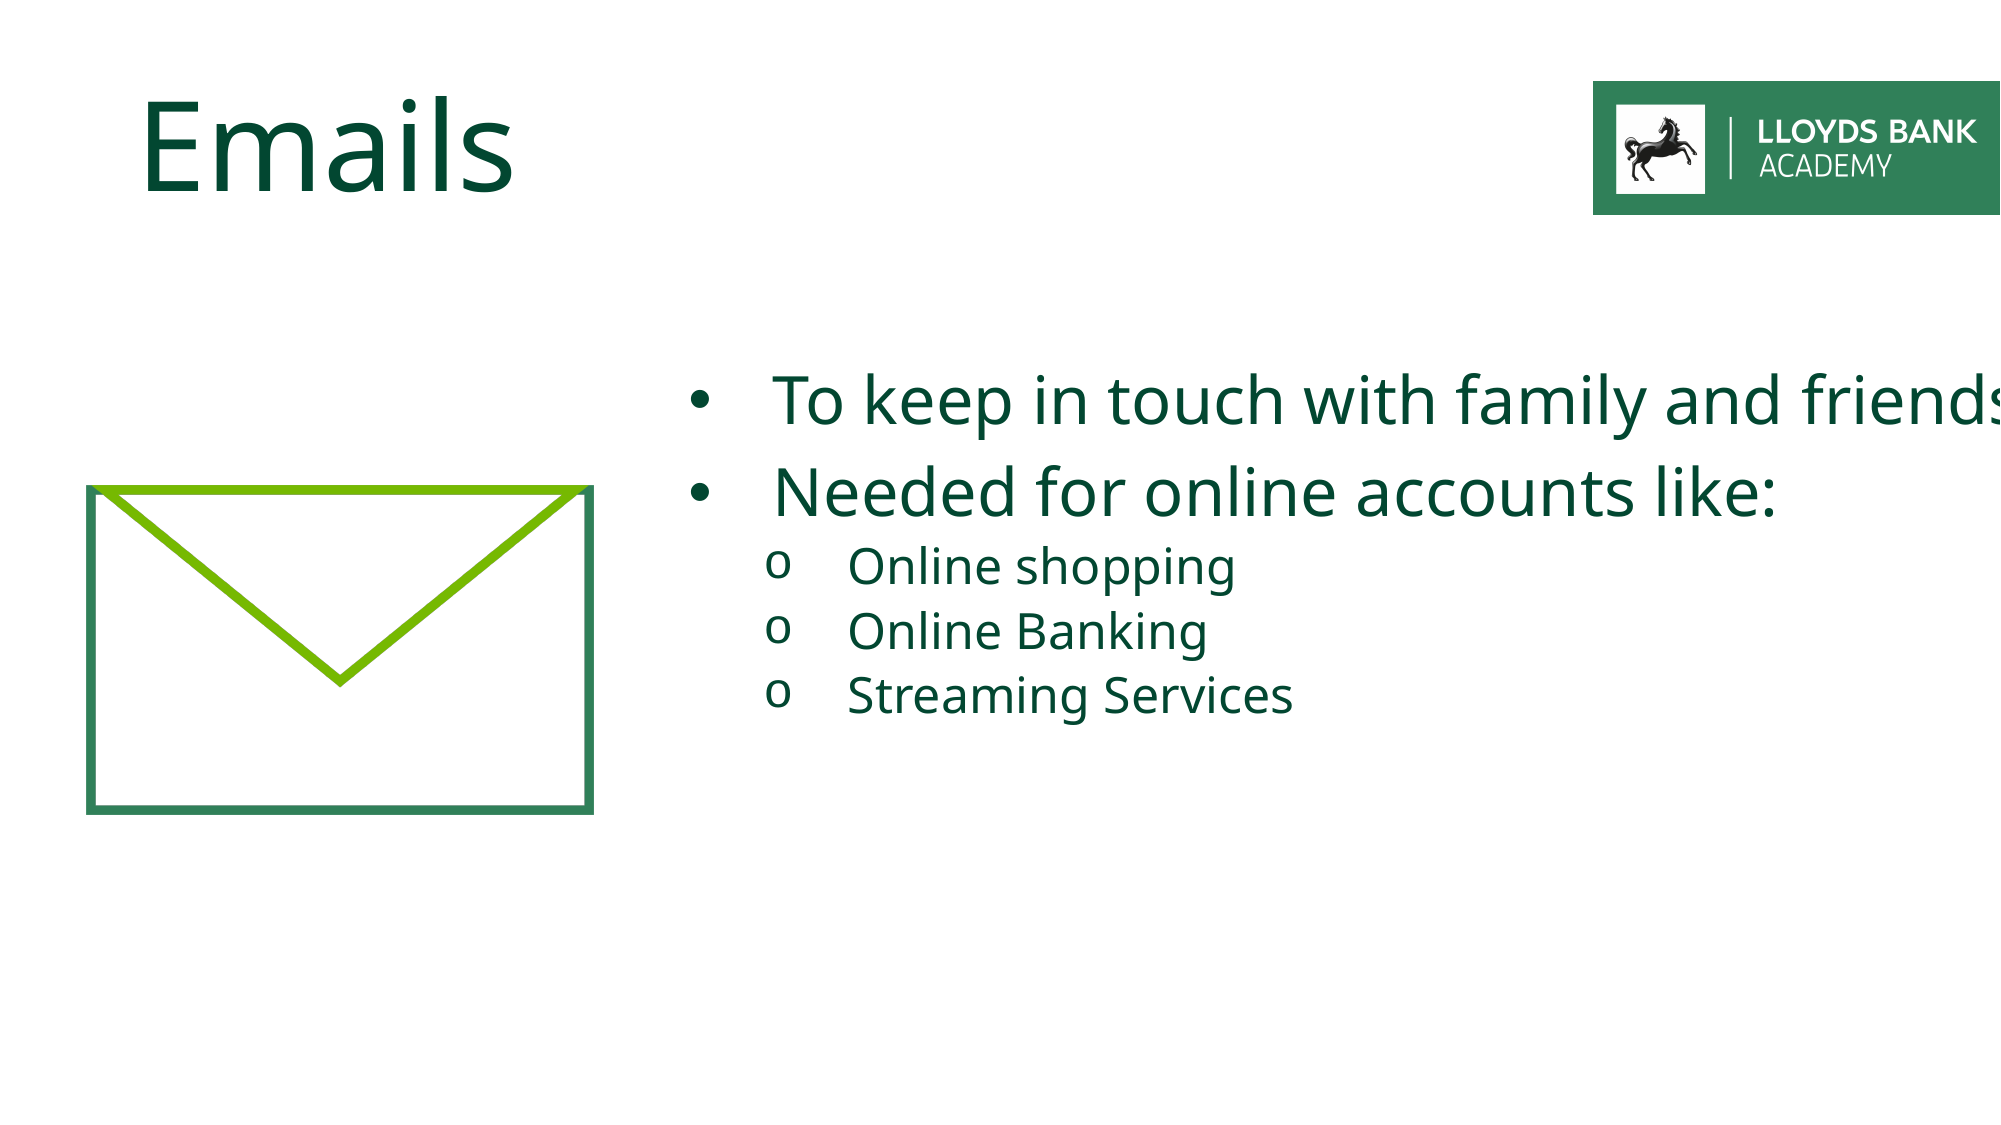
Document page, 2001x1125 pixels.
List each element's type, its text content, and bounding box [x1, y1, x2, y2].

picture [1593, 81, 2000, 215]
picture [86, 485, 594, 815]
list Emails [121, 75, 1579, 221]
list To keep in touch with family and friends Needed for online accounts like: Online shopping Online Banking Streaming Services [673, 353, 2000, 997]
